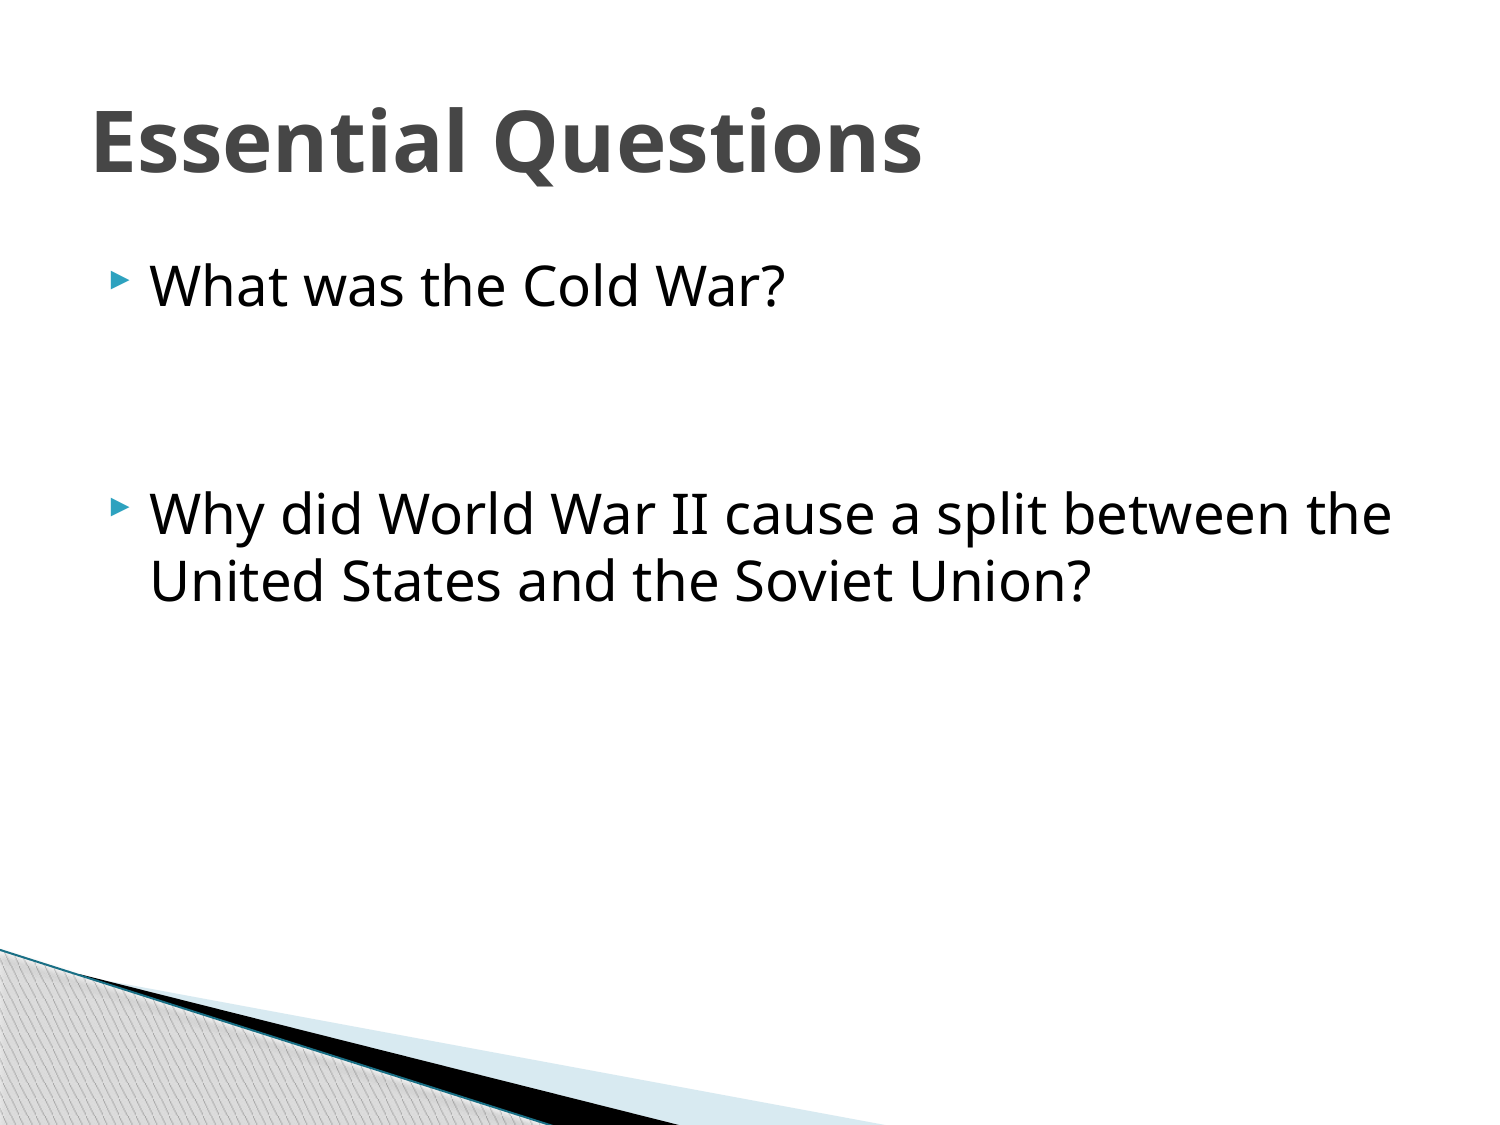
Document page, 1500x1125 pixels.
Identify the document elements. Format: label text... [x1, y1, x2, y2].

list What was the Cold War? Why did World War II cause a split between the United States and the Soviet Union? [75, 243, 1425, 986]
title Essential Questions [75, 45, 1425, 233]
